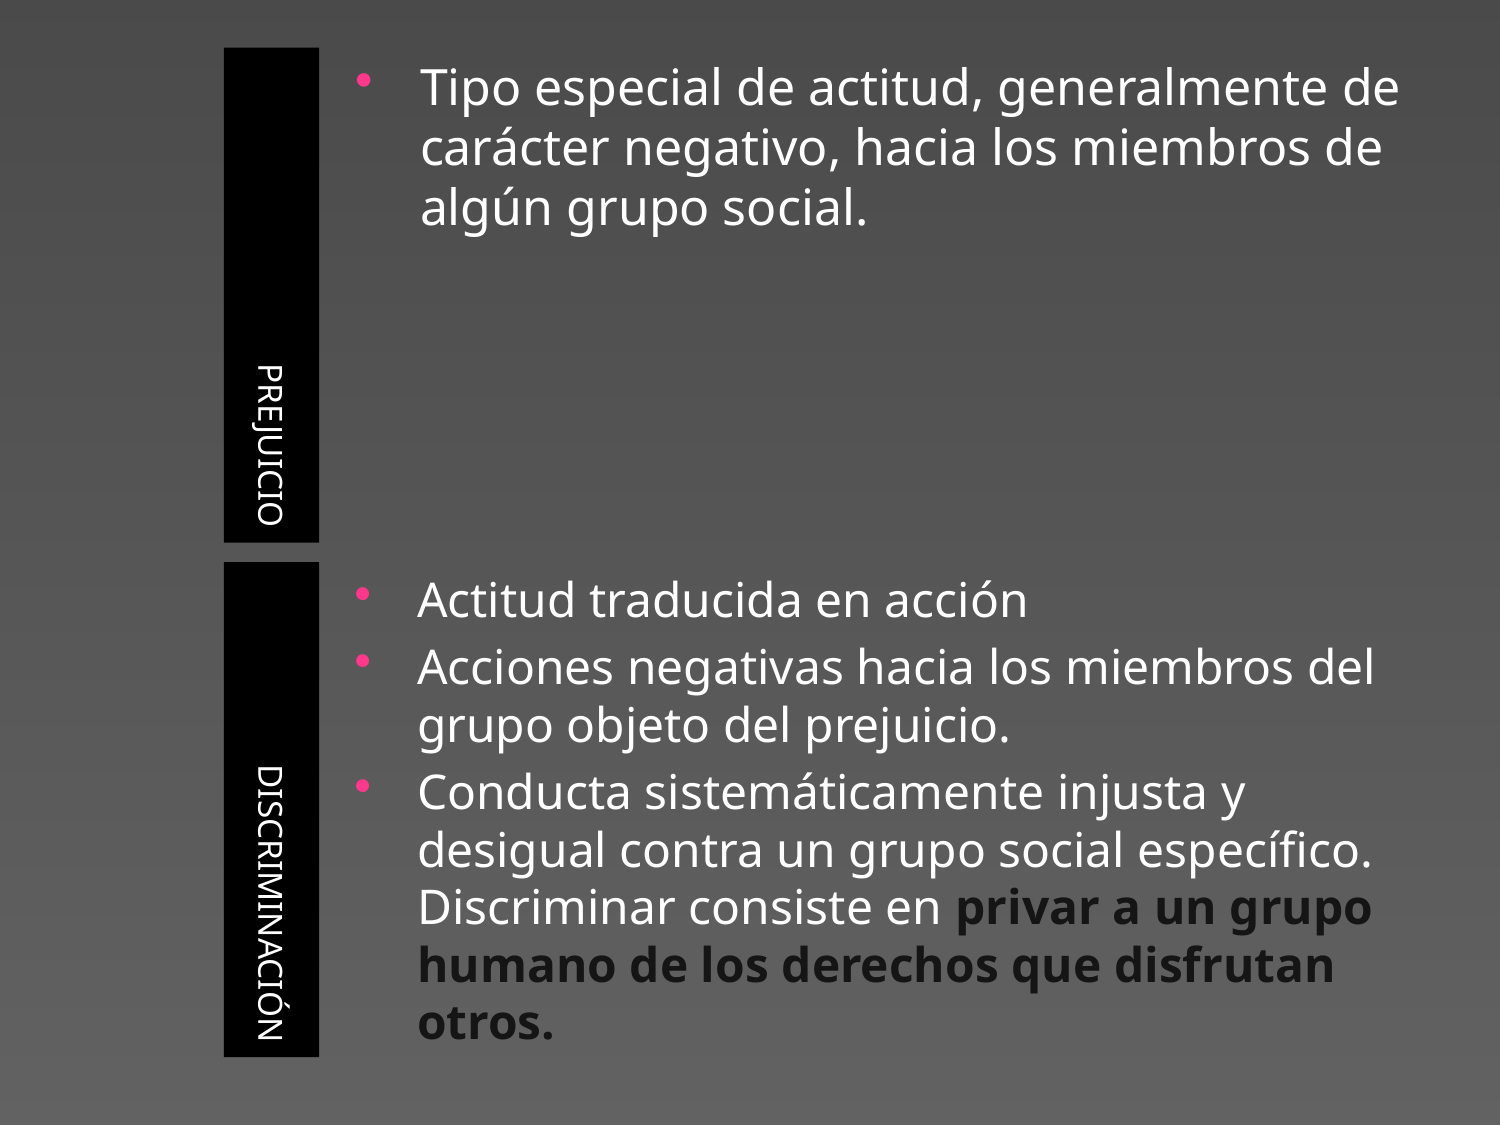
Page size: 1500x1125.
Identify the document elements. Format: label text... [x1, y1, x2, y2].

list Actitud traducida en acción Acciones negativas hacia los miembros del grupo objeto del prejuicio. Conducta sistemáticamente injusta y desigual contra un grupo social específico. Discriminar consiste en privar a un grupo humano de los derechos que disfrutan otros. [331, 562, 1457, 1058]
list DISCRIMINACIÓN [223, 561, 320, 1058]
list PREJUICIO [223, 47, 320, 544]
list Tipo especial de actitud, generalmente de carácter negativo, hacia los miembros de algún grupo social. [331, 47, 1457, 543]
